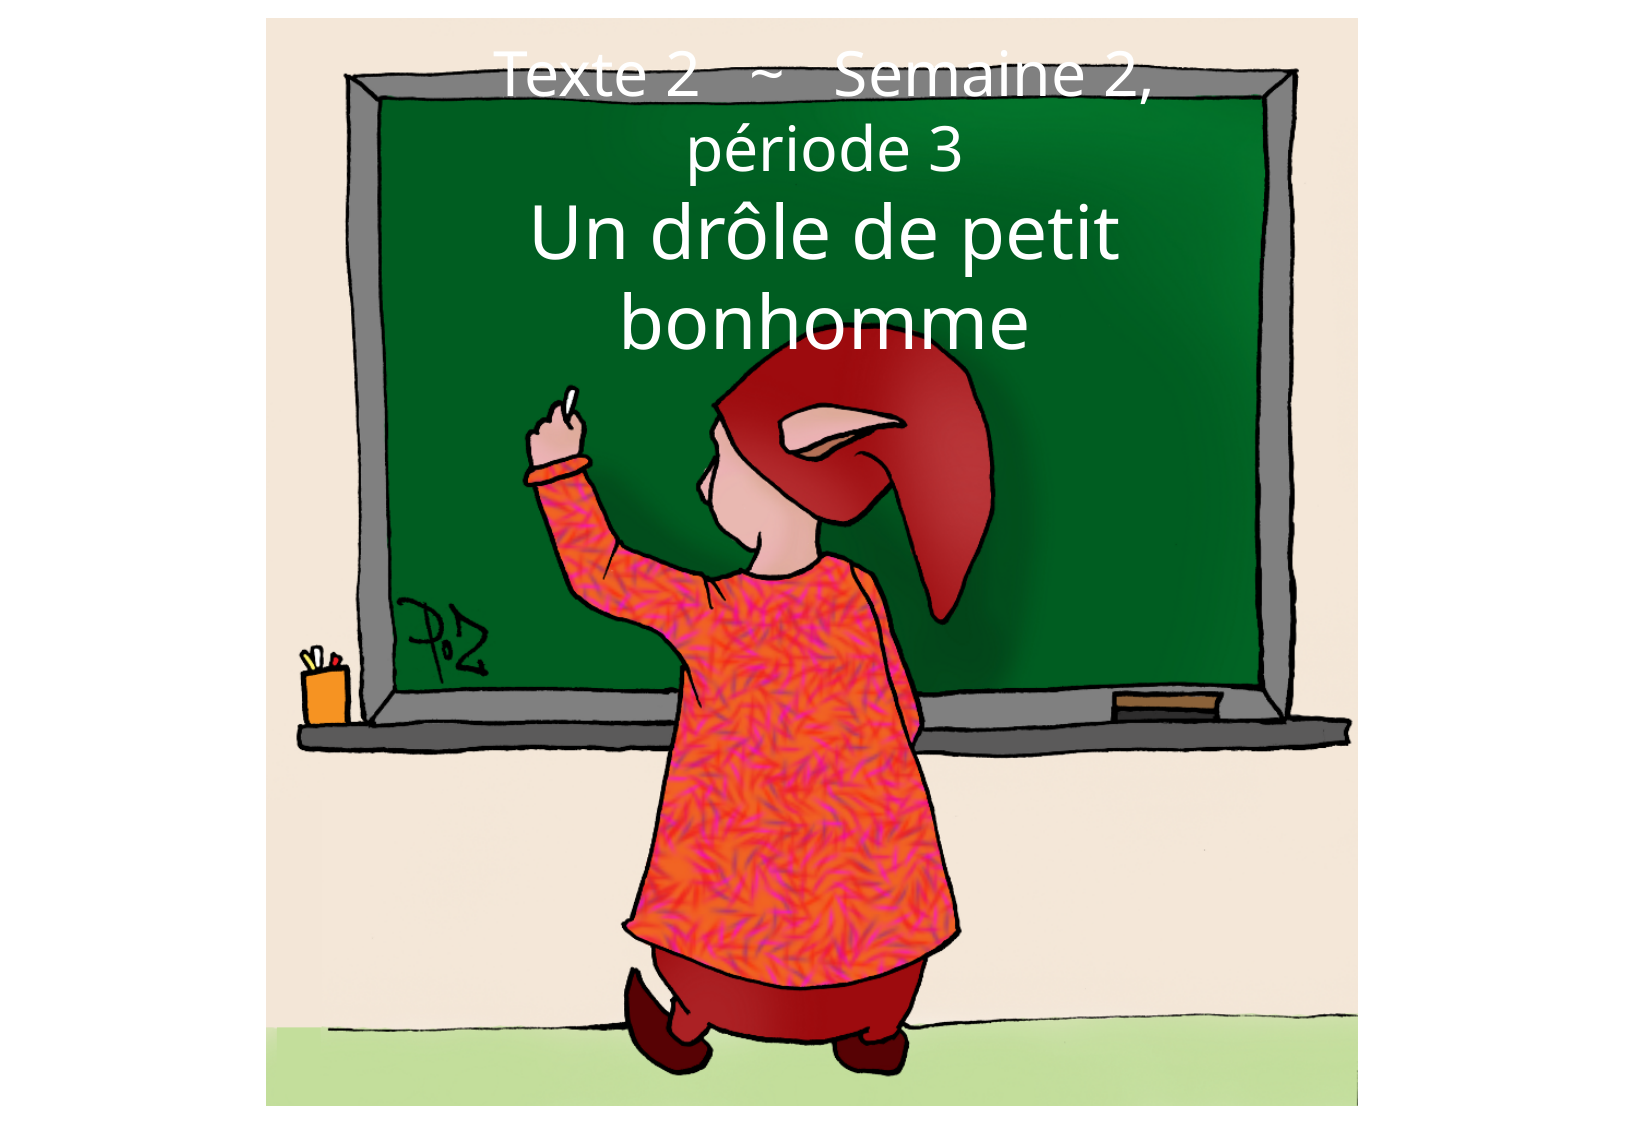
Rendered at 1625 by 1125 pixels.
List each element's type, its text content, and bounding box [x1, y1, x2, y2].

picture [266, 18, 1358, 1106]
text_box Texte 2 ~ Semaine 2, période 3 Un drôle de petit bonhomme [377, 101, 1273, 297]
